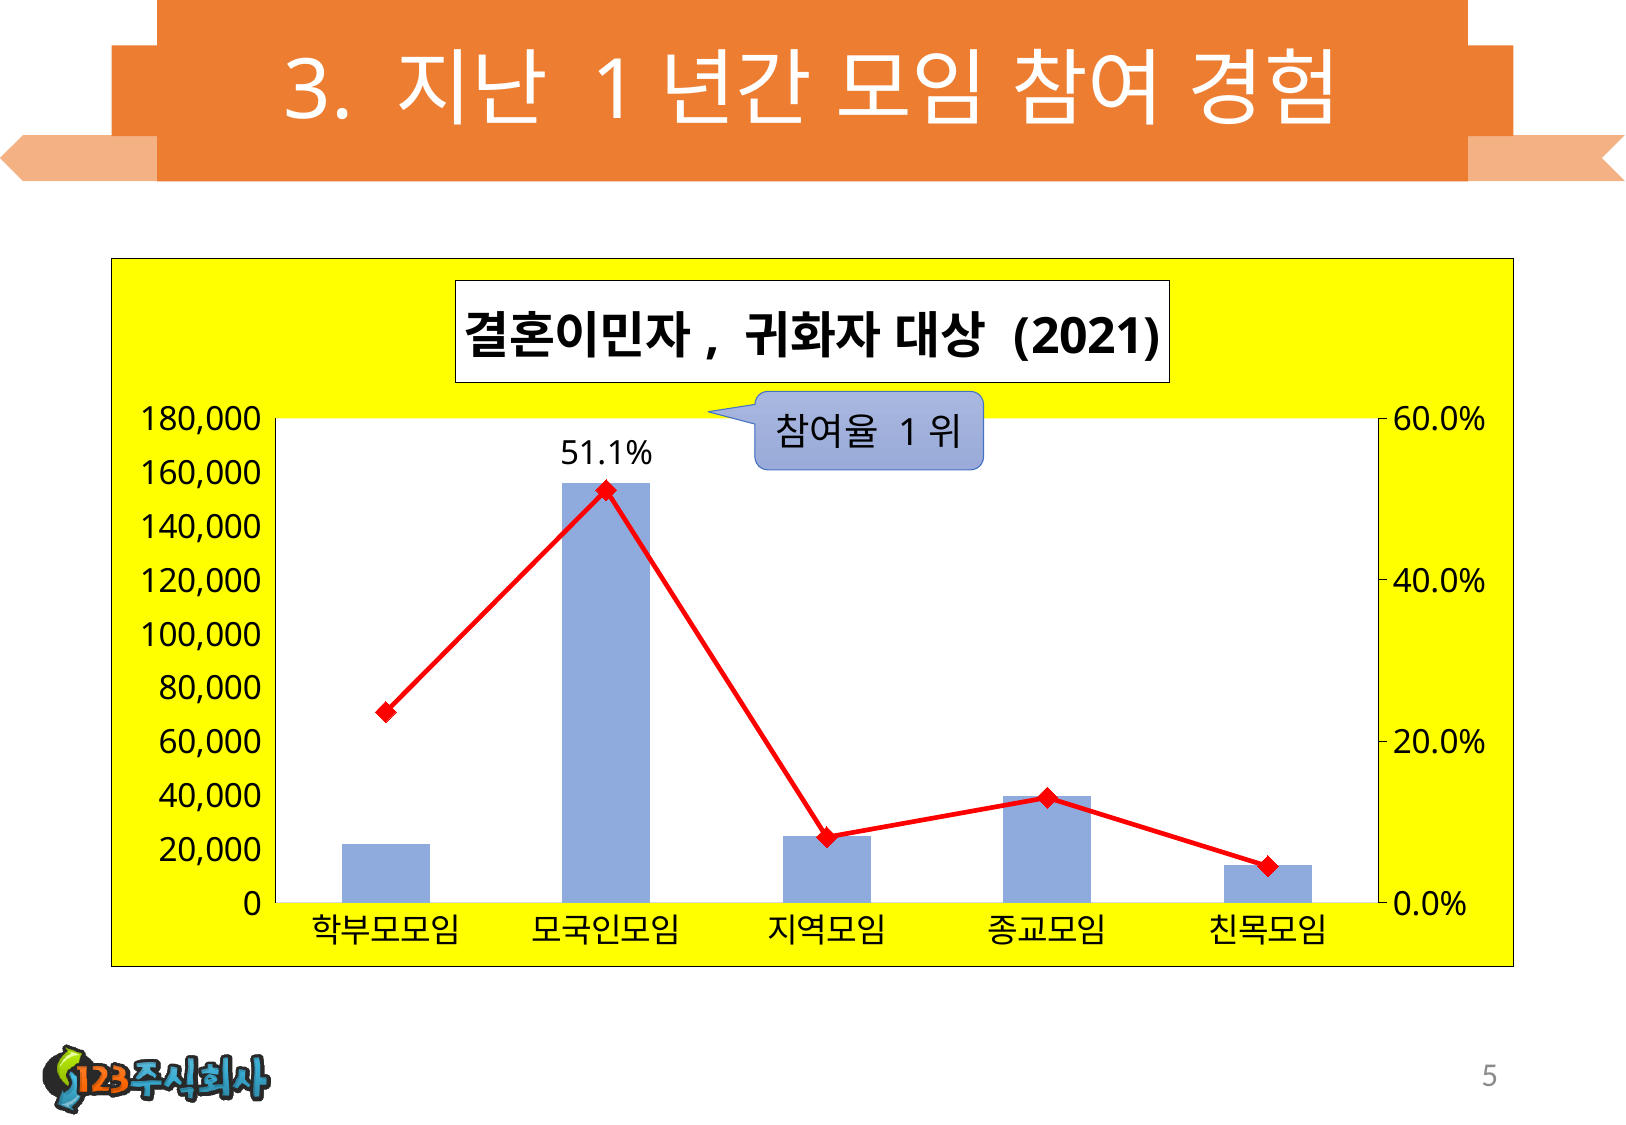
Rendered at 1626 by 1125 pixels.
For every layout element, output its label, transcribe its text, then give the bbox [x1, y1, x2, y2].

slide_number 5 [1147, 1042, 1514, 1103]
title 3. 지난 1년간 모임 참여 경험 [0, 3, 1625, 182]
picture [31, 1032, 281, 1125]
chart [111, 258, 1514, 967]
